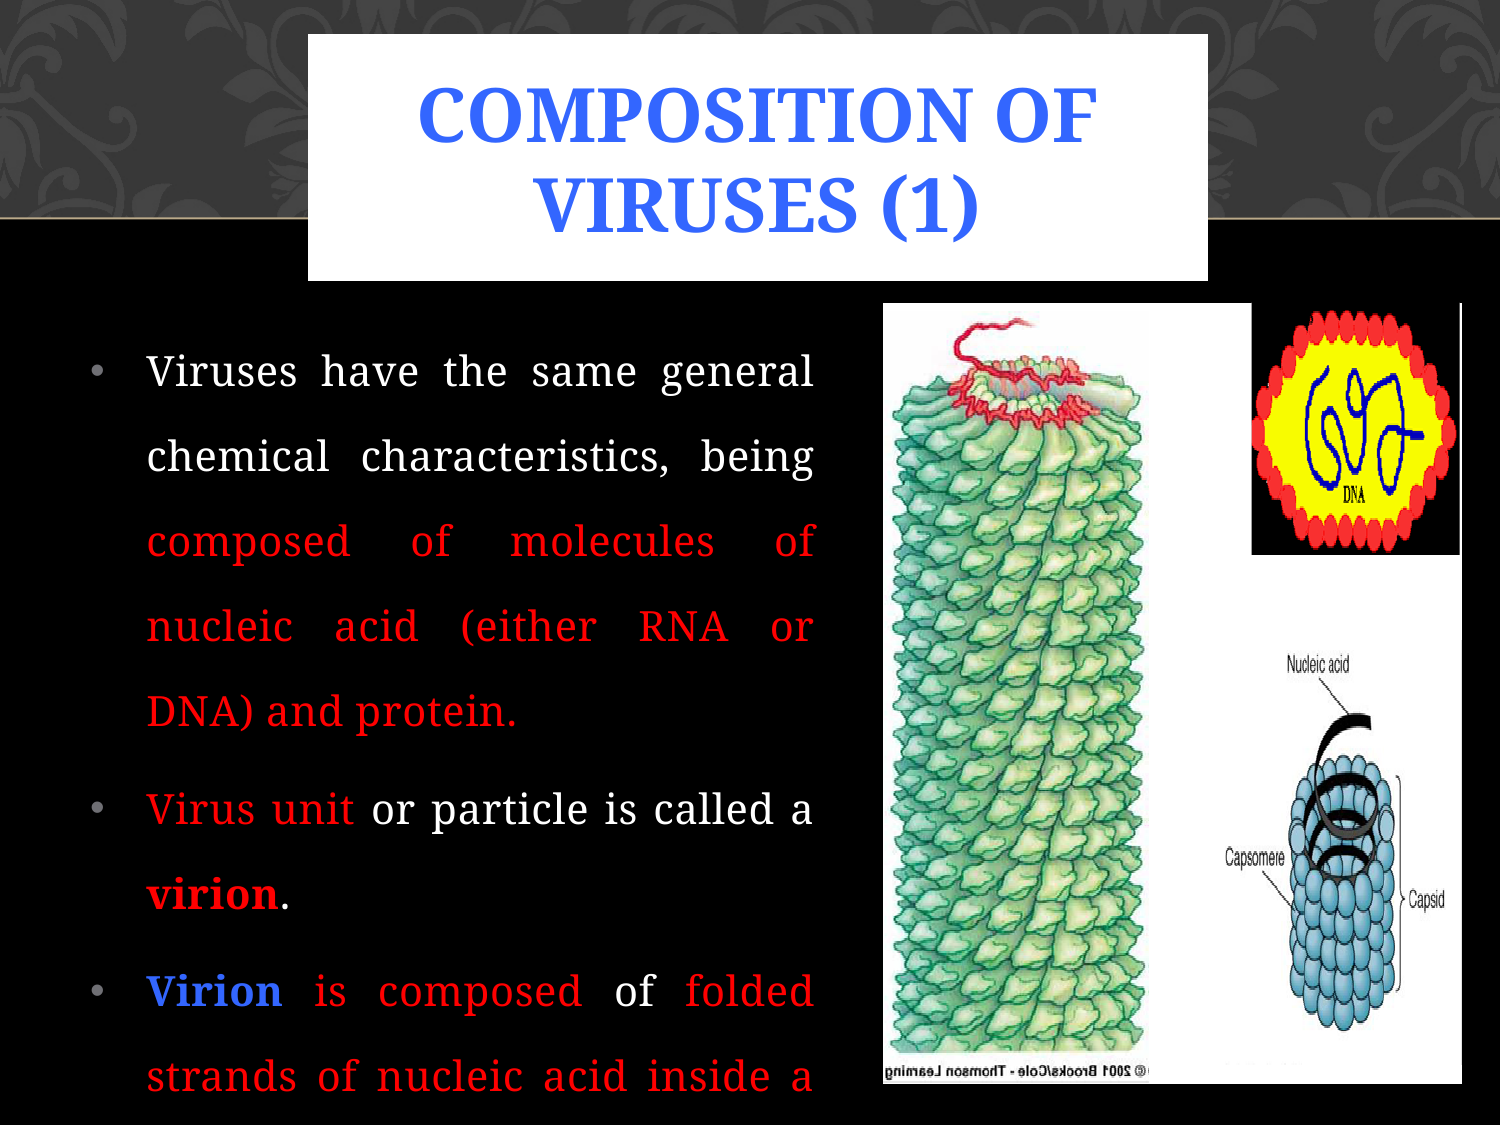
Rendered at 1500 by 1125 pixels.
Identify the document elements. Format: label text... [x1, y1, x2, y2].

title Composition of viruses (1) [308, 34, 1208, 281]
picture [882, 302, 1463, 1085]
list Viruses have the same general chemical characteristics, being composed of molecules of nucleic acid (either RNA or DNA) and protein. Virus unit or particle is called a virion. Virion is composed of folded strands of nucleic acid inside a protein coat made of regularly arranged protein subunits called capsomere. [75, 302, 831, 1125]
